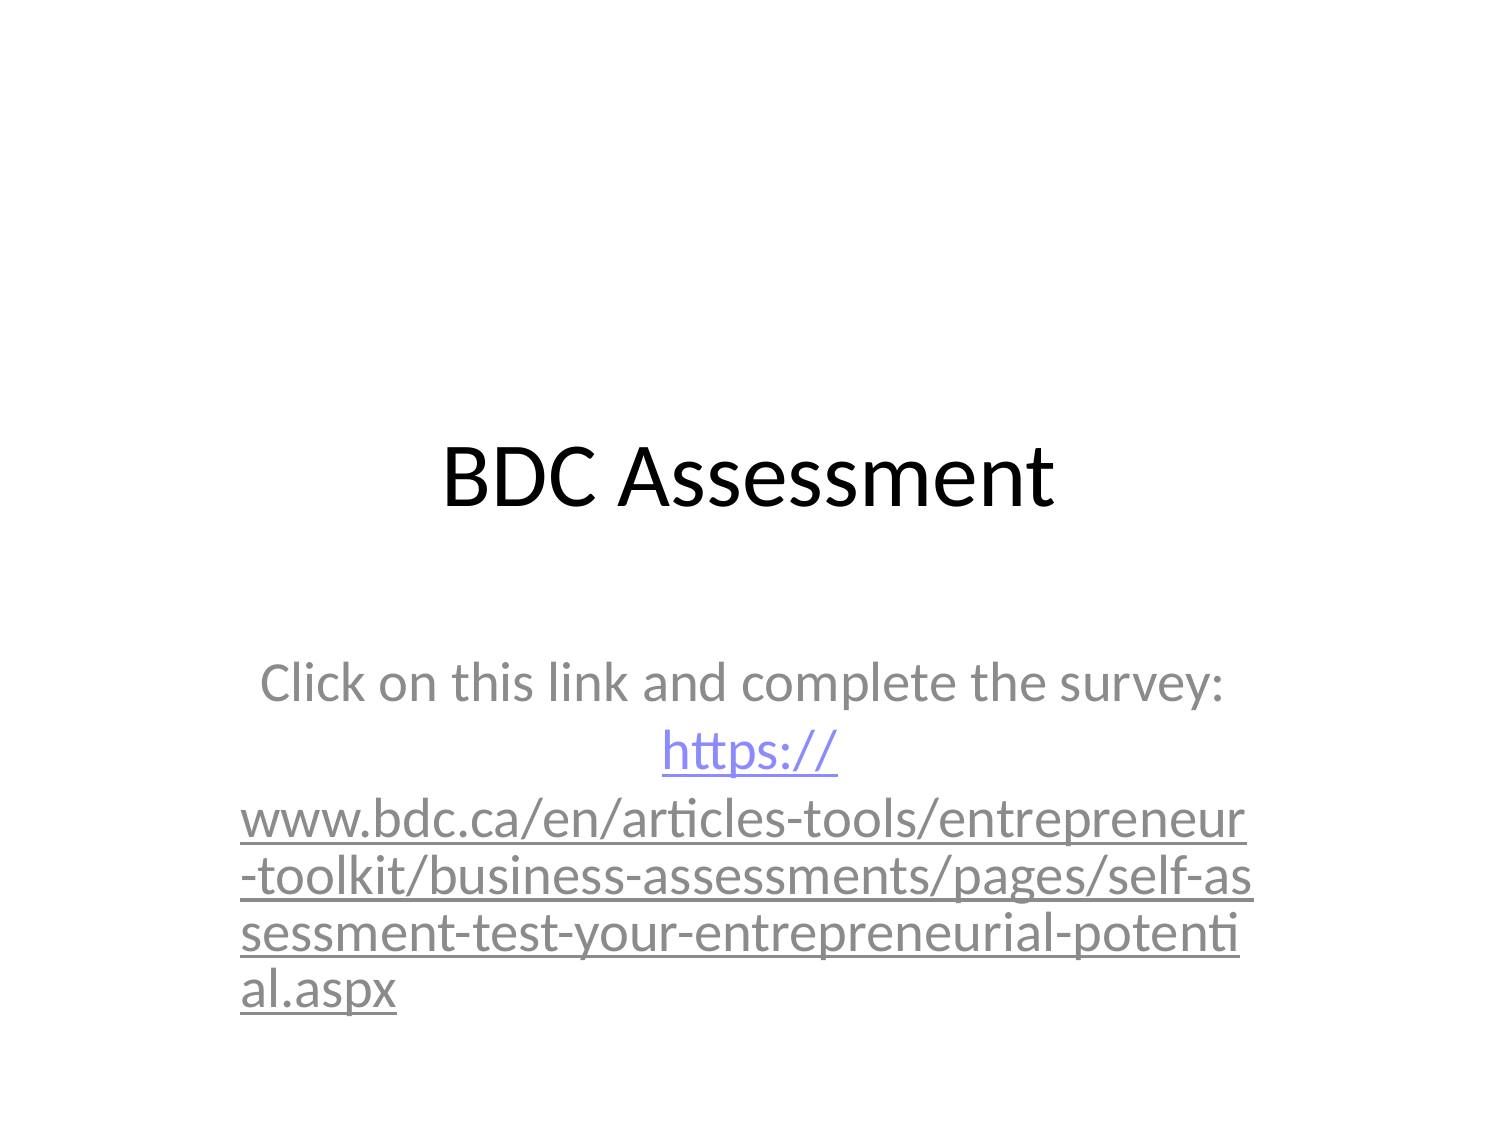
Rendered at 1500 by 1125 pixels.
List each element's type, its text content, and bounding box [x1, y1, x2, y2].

title BDC Assessment [112, 349, 1388, 591]
subtitle Click on this link and complete the survey: https://www.bdc.ca/en/articles-tools/entrepreneur-toolkit/business-assessments/pages/self-assessment-test-your-entrepreneurial-potential.aspx [225, 637, 1275, 925]
